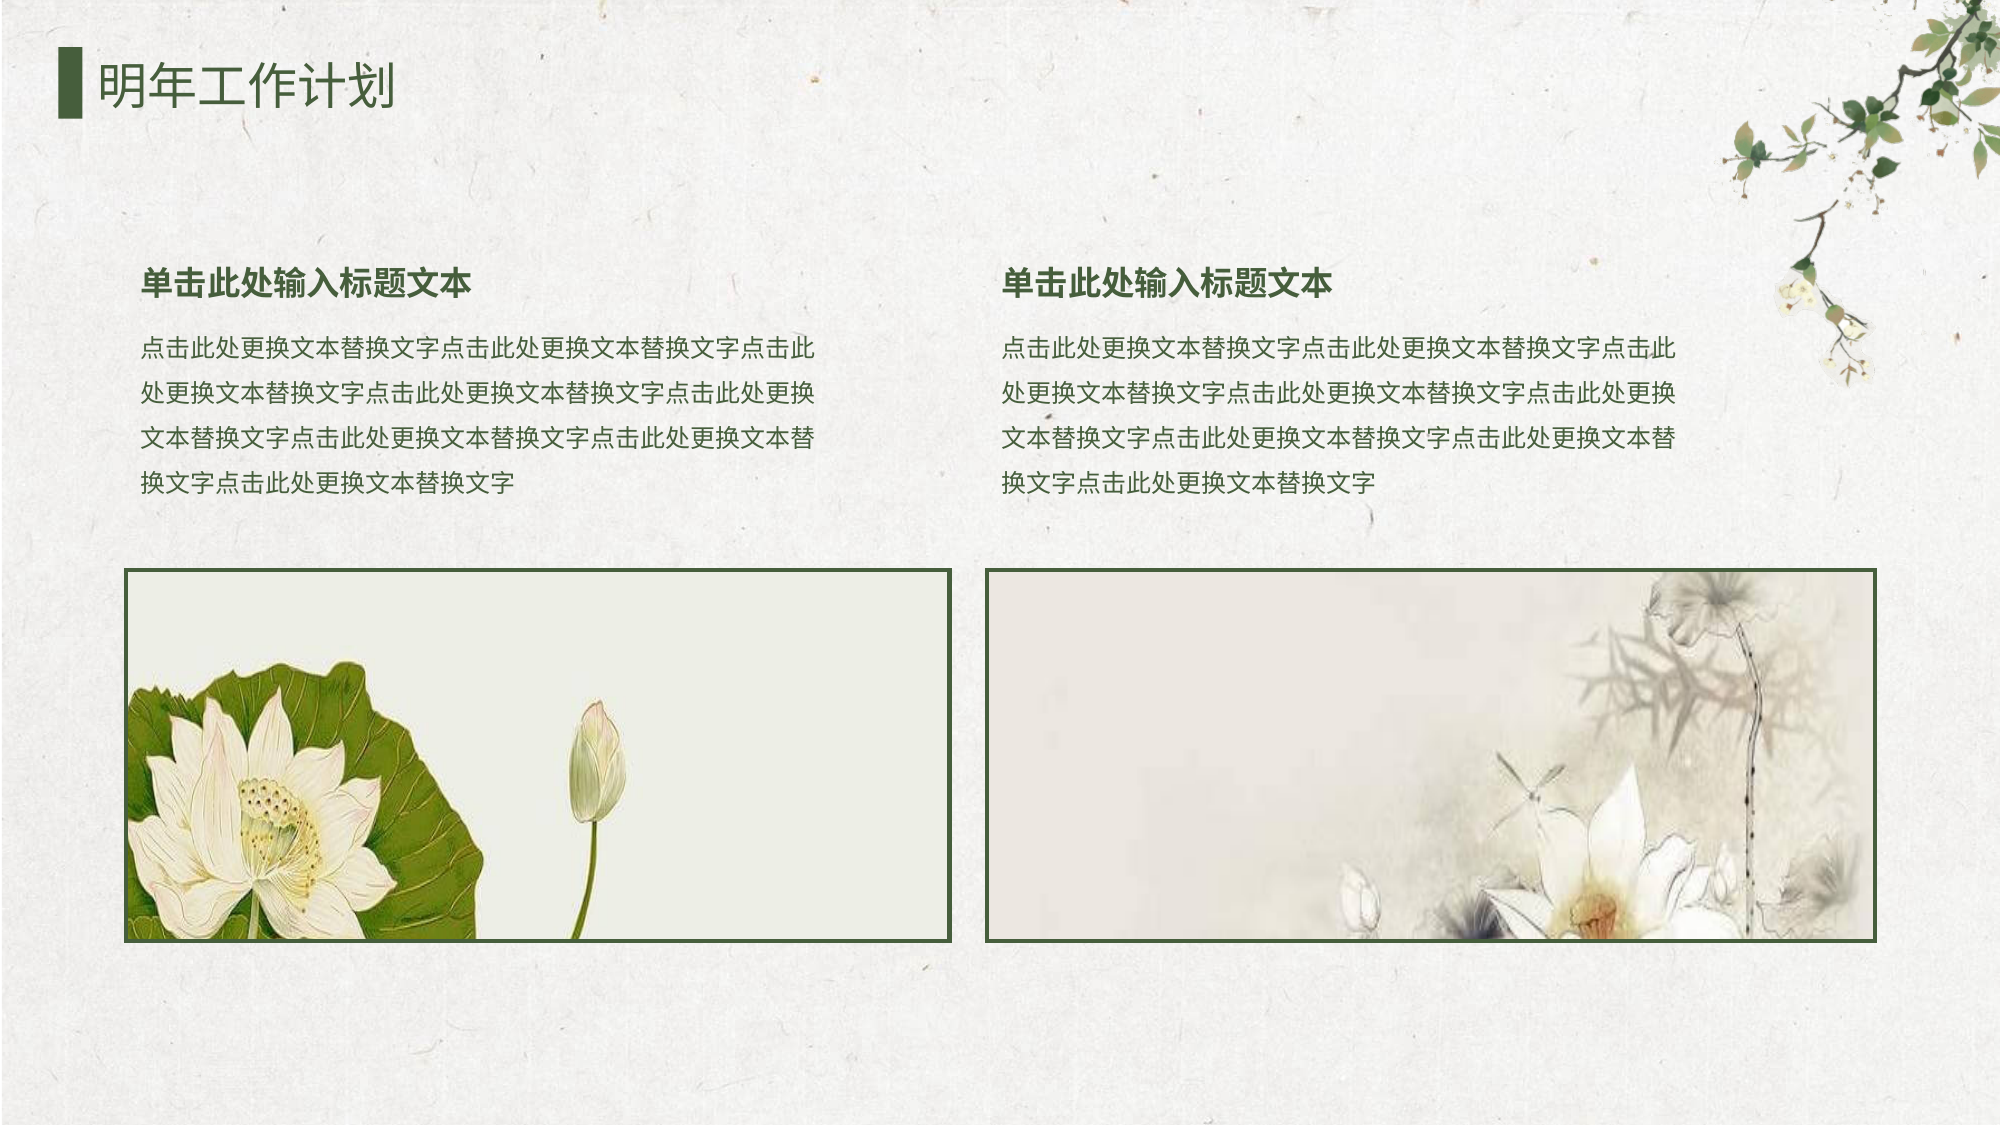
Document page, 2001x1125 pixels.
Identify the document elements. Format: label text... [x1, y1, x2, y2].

text_box 单击此处输入标题文本 [986, 254, 1377, 310]
text_box [125, 569, 950, 942]
text_box 明年工作计划 [82, 46, 569, 122]
text_box [986, 569, 1876, 942]
picture [1, 0, 2000, 1125]
text_box [57, 46, 82, 120]
text_box 点击此处更换文本替换文字点击此处更换文本替换文字点击此处更换文本替换文字点击此处更换文本替换文字点击此处更换文本替换文字点击此处更换文本替换文字点击此处更换文本替换文字点击此处更换文本替换文字 [986, 310, 1712, 505]
text_box 单击此处输入标题文本 [125, 254, 493, 310]
text_box 点击此处更换文本替换文字点击此处更换文本替换文字点击此处更换文本替换文字点击此处更换文本替换文字点击此处更换文本替换文字点击此处更换文本替换文字点击此处更换文本替换文字点击此处更换文本替换文字 [125, 310, 851, 505]
